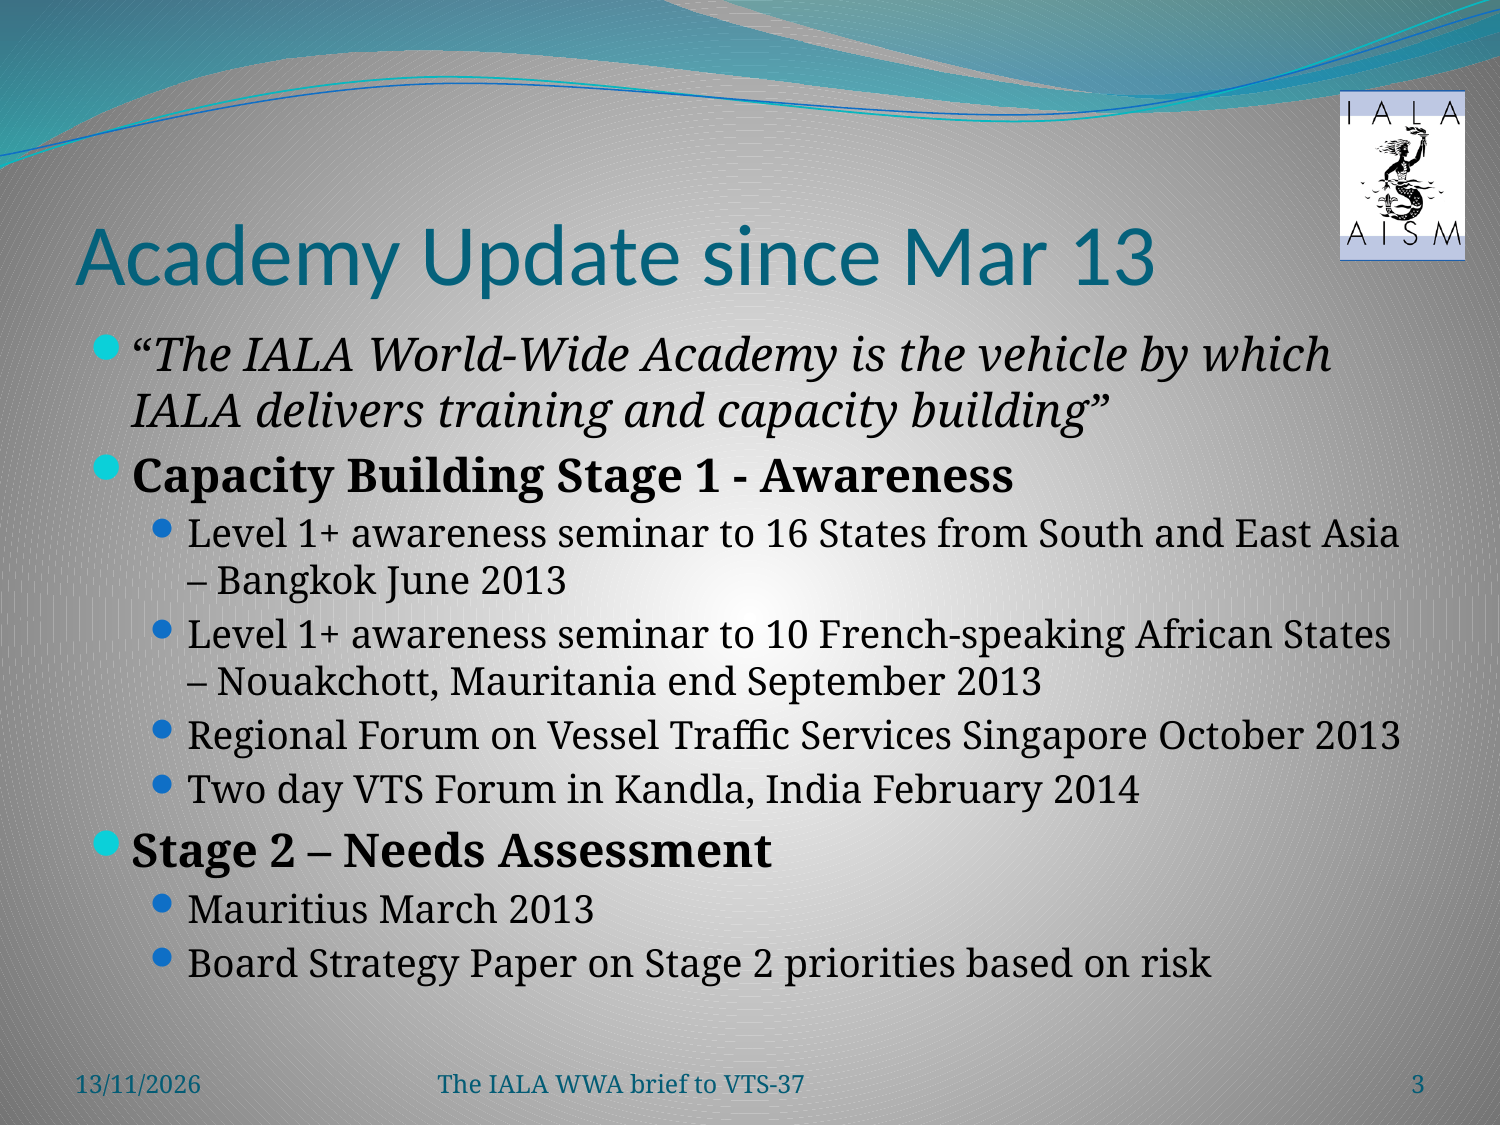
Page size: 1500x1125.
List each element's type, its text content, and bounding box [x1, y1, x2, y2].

picture [1340, 90, 1465, 261]
title Academy Update since Mar 13 [75, 115, 1317, 303]
slide_number 3 [1299, 1042, 1425, 1103]
footer The IALA WWA brief to VTS-37 [437, 1042, 988, 1103]
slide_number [75, 1042, 425, 1103]
list “The IALA World-Wide Academy is the vehicle by which IALA delivers training and capacity building” Capacity Building Stage 1 - Awareness Level 1+ awareness seminar to 16 States from South and East Asia – Bangkok June 2013 Level 1+ awareness seminar to 10 French-speaking African States – Nouakchott, Mauritania end September 2013 Regional Forum on Vessel Traffic Services Singapore October 2013 Two day VTS Forum in Kandla, India February 2014 Stage 2 – Needs Assessment Mauritius March 2013 Board Strategy Paper on Stage 2 priorities based on risk [75, 317, 1425, 1038]
